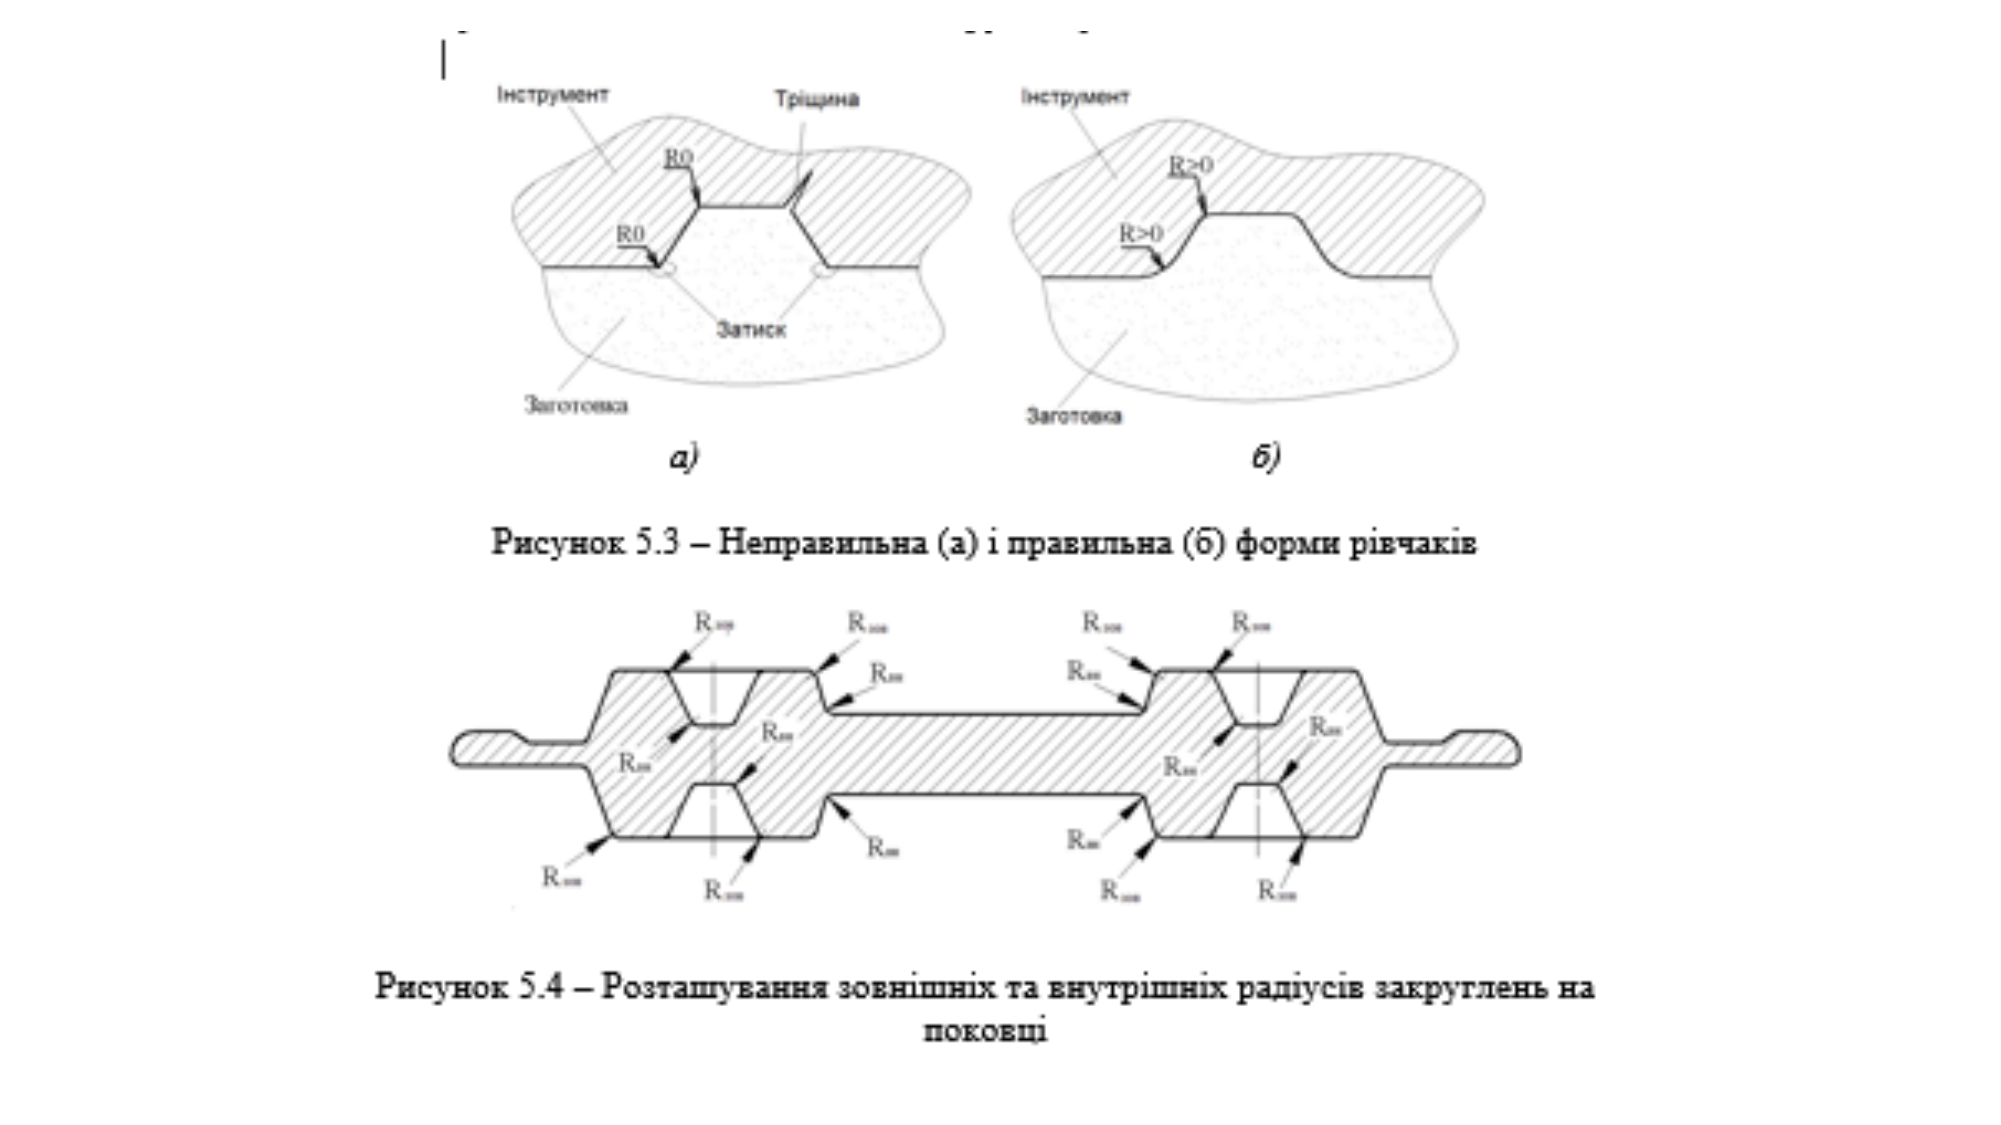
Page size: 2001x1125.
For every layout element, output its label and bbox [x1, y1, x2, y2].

picture [326, 31, 1629, 1059]
